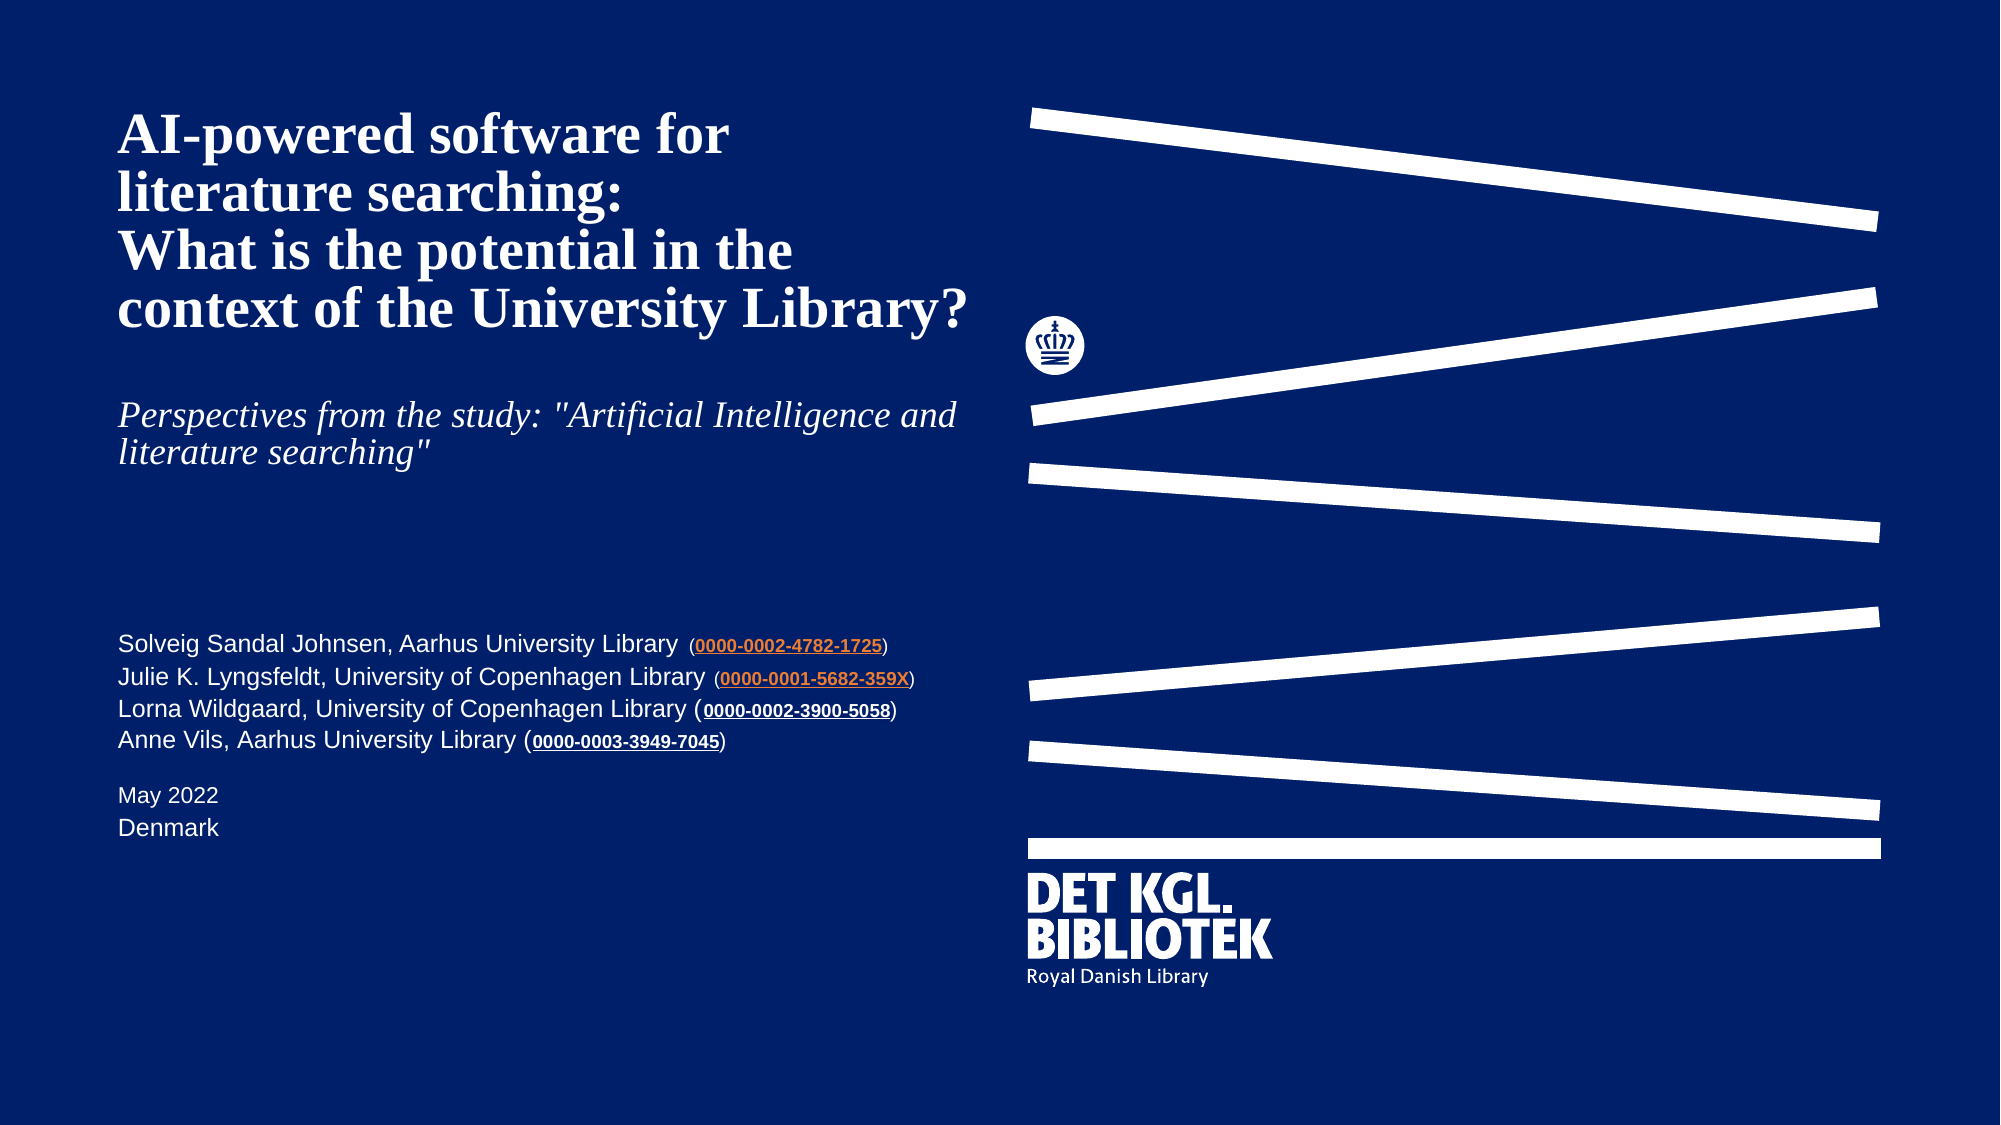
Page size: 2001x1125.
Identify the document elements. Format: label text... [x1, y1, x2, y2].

list Denmark [117, 809, 974, 841]
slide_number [117, 778, 974, 809]
list Solveig Sandal Johnsen, Aarhus University Library (0000-0002-4782-1725) Julie K. Lyngsfeldt, University of Copenhagen Library (0000-0001-5682-359X) Lorna Wildgaard, University of Copenhagen Library (0000-0002-3900-5058) Anne Vils, Aarhus University Library (0000-0003-3949-7045) [117, 689, 974, 754]
title AI-powered software for literature searching: What is the potential in the context of the University Library? Perspectives from the study: "Artificial Intelligence and literature searching" [117, 107, 974, 390]
